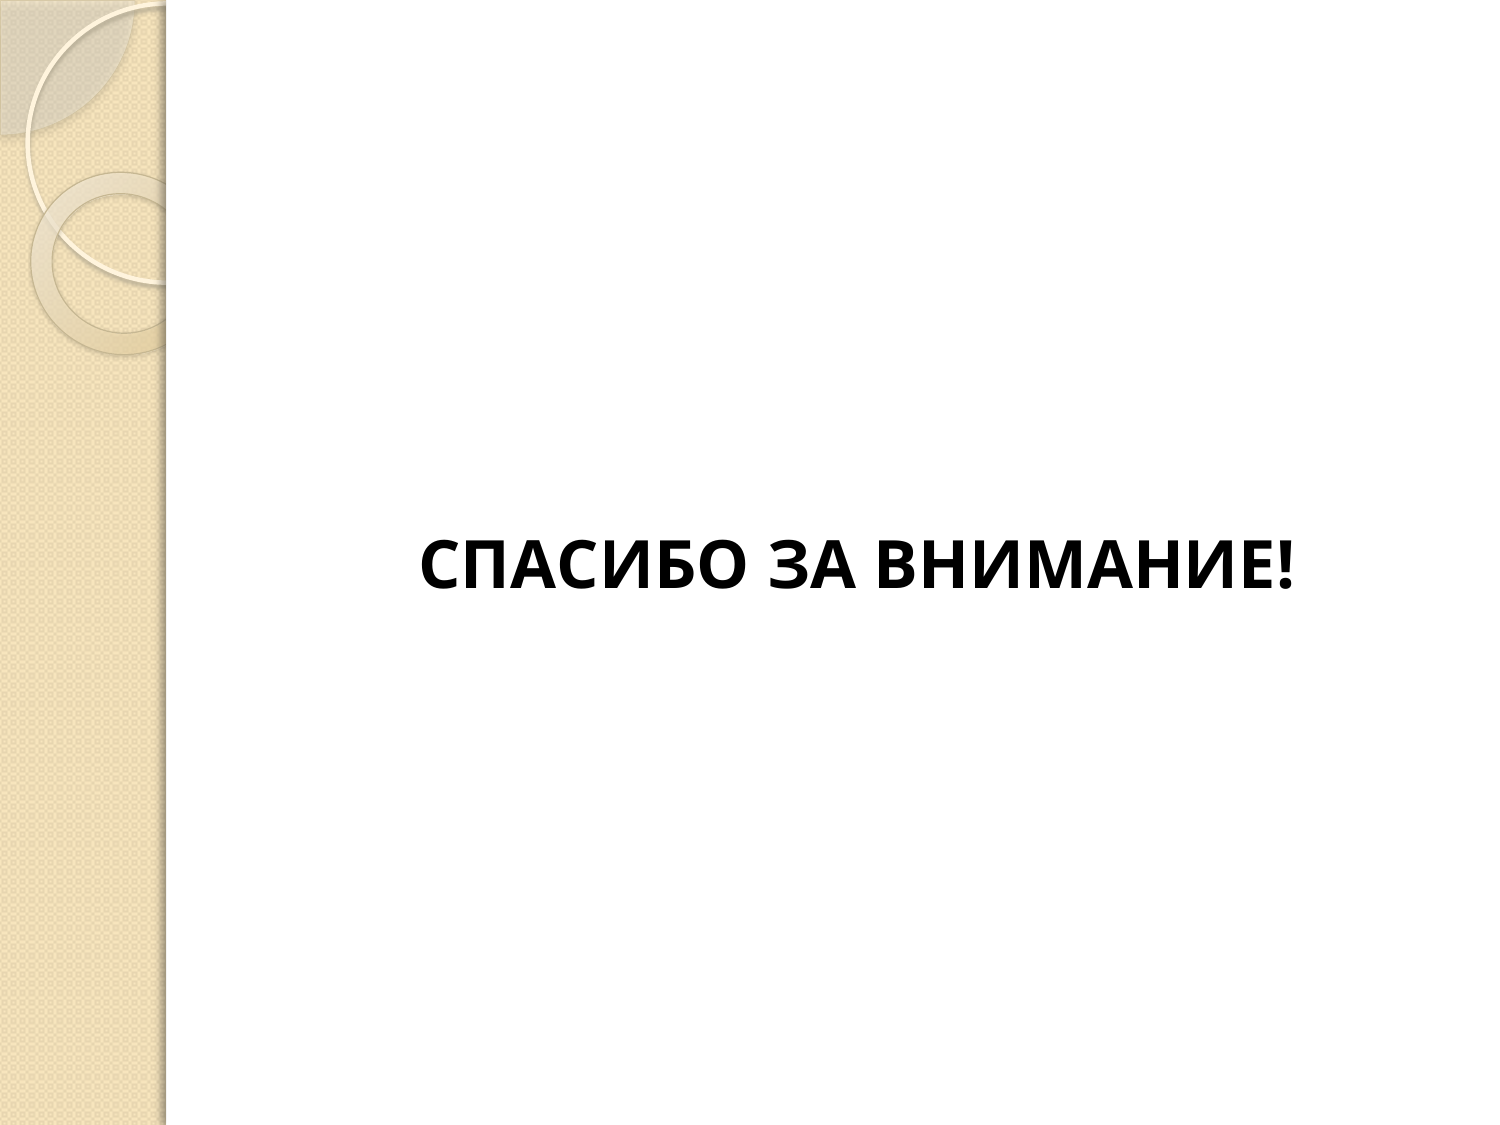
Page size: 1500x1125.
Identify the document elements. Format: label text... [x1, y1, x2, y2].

list СПАСИБО ЗА ВНИМАНИЕ! [235, 237, 1466, 1025]
